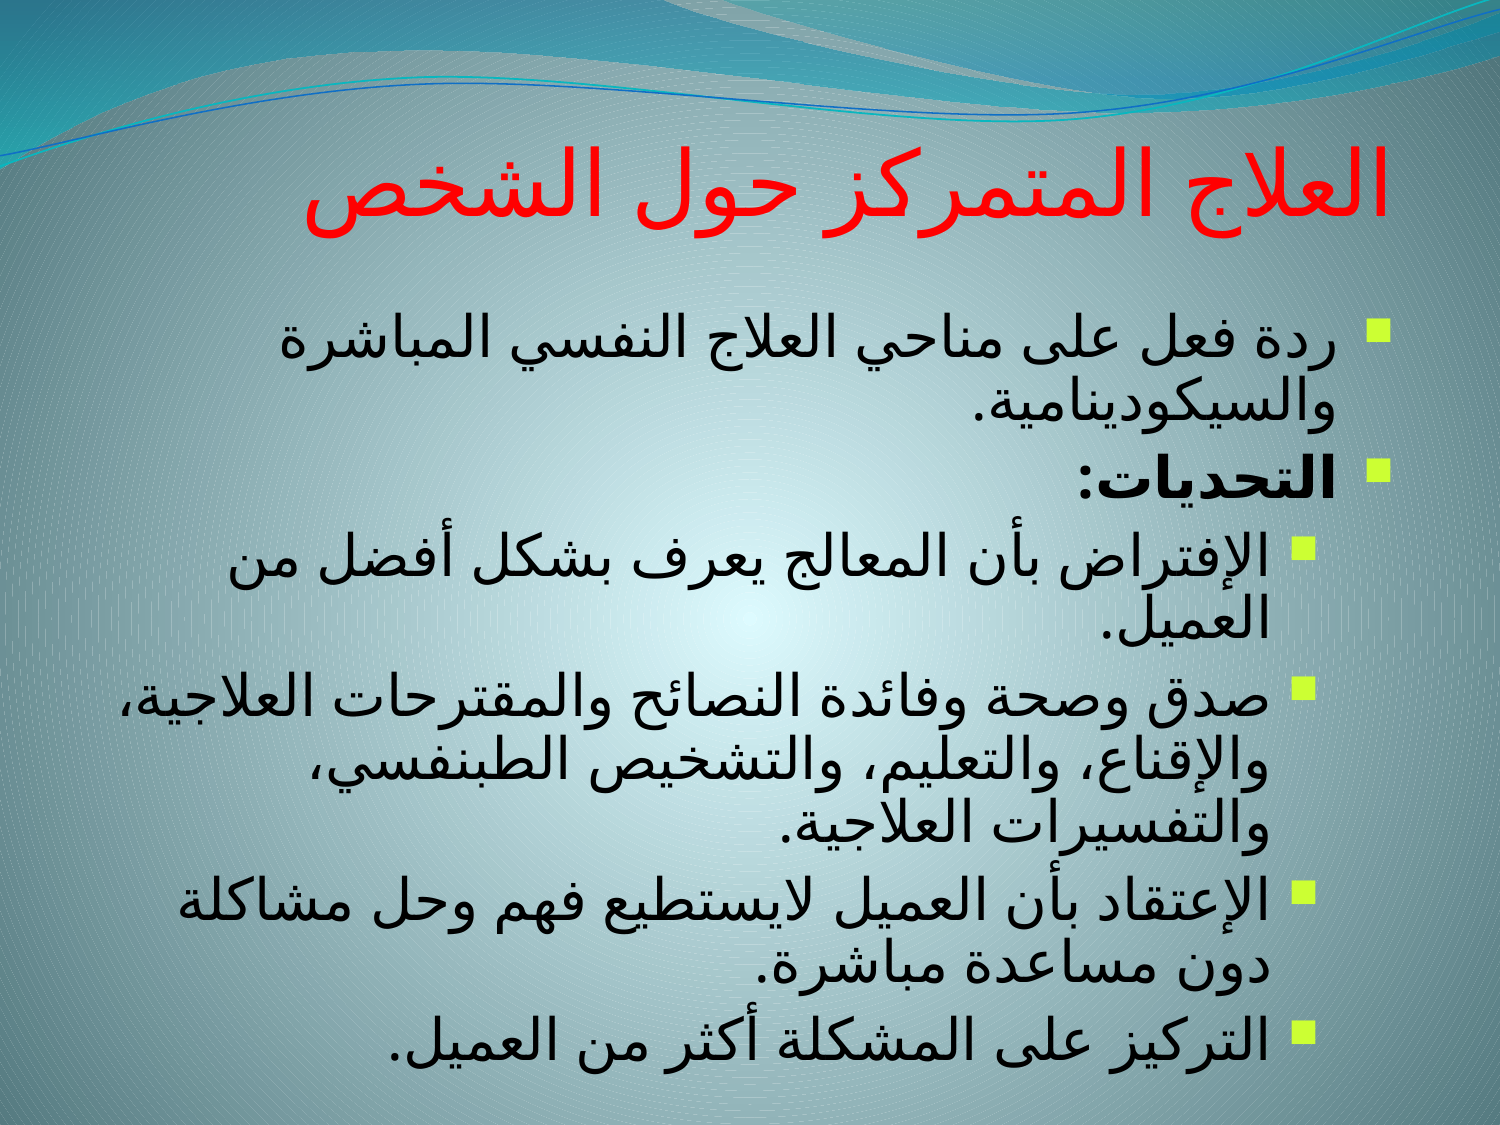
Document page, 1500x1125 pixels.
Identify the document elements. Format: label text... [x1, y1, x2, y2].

text_box ردة فعل على مناحي العلاج النفسي المباشرة والسيكودينامية. التحديات: الإفتراض بأن المعالج يعرف بشكل أفضل من العميل. صدق وصحة وفائدة النصائح والمقترحات العلاجية، والإقناع، والتعليم، والتشخيص الطبنفسي، والتفسيرات العلاجية. الإعتقاد بأن العميل لايستطيع فهم وحل مشاكلة دون مساعدة مباشرة. التركيز على المشكلة أكثر من العميل. [62, 299, 1410, 975]
text_box العلاج المتمركز حول الشخص [52, 117, 1410, 243]
